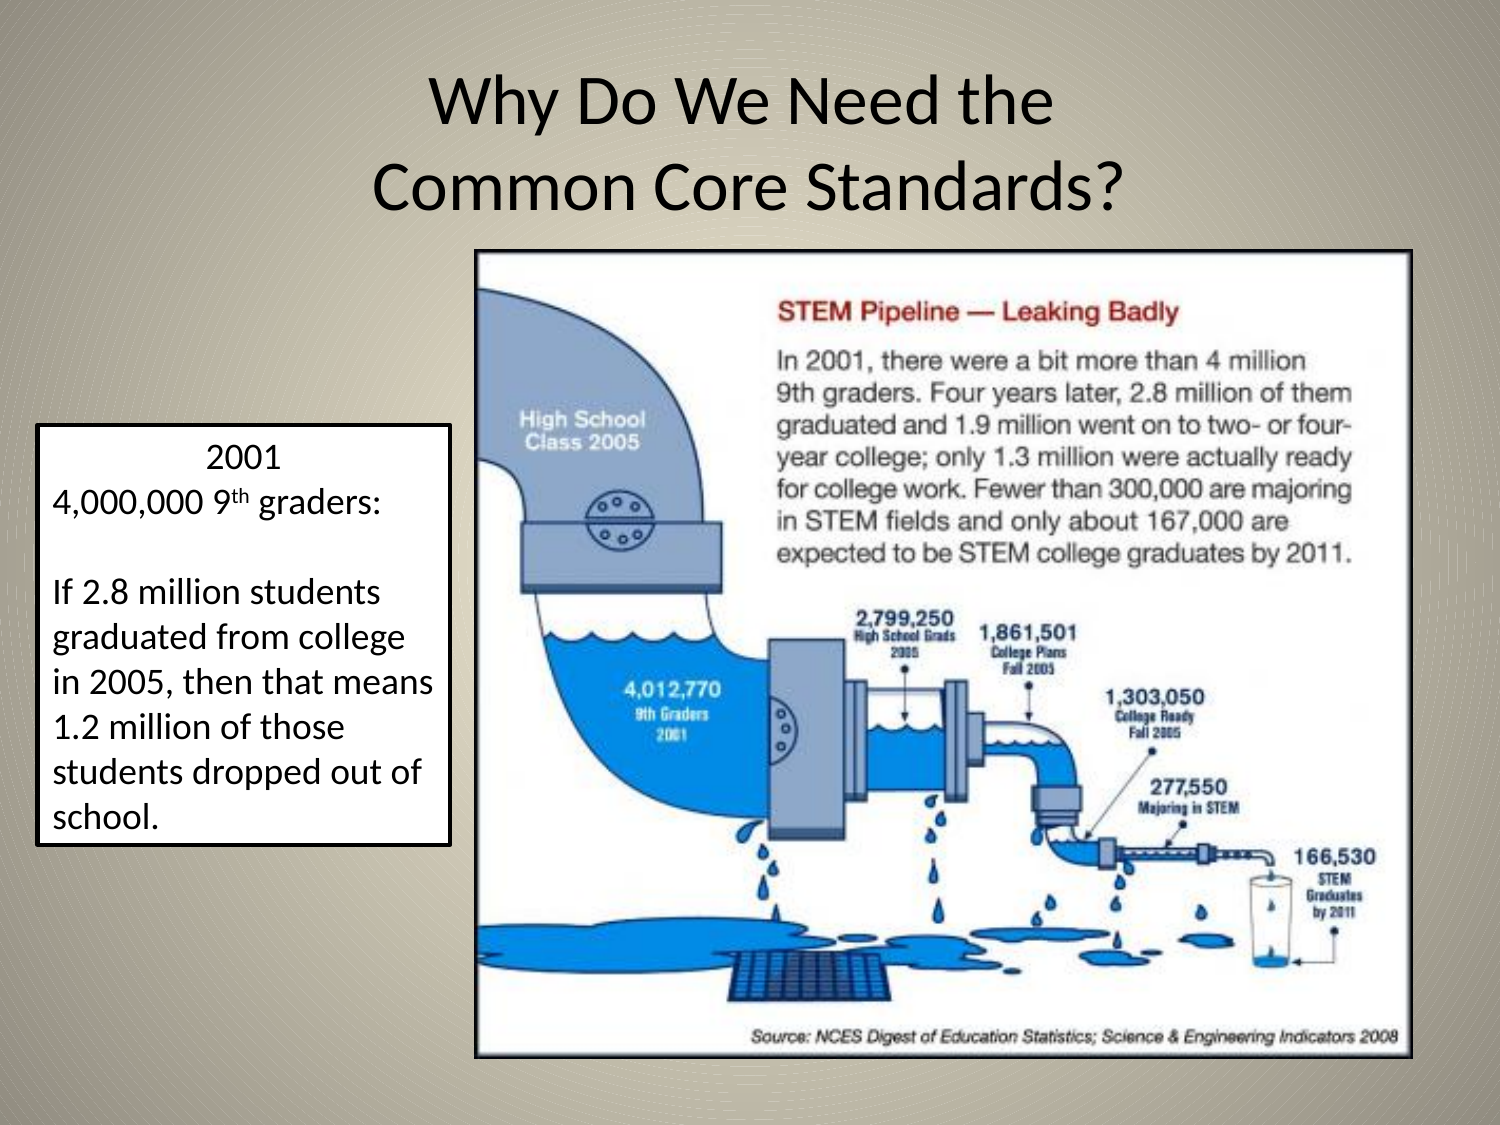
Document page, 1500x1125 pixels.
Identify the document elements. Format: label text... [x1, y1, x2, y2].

text_box 2001 4,000,000 9th graders: If 2.8 million students graduated from college in 2005, then that means 1.2 million of those students dropped out of school. [35, 423, 452, 847]
title Why Do We Need the Common Core Standards? [75, 45, 1425, 233]
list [474, 249, 1413, 1060]
